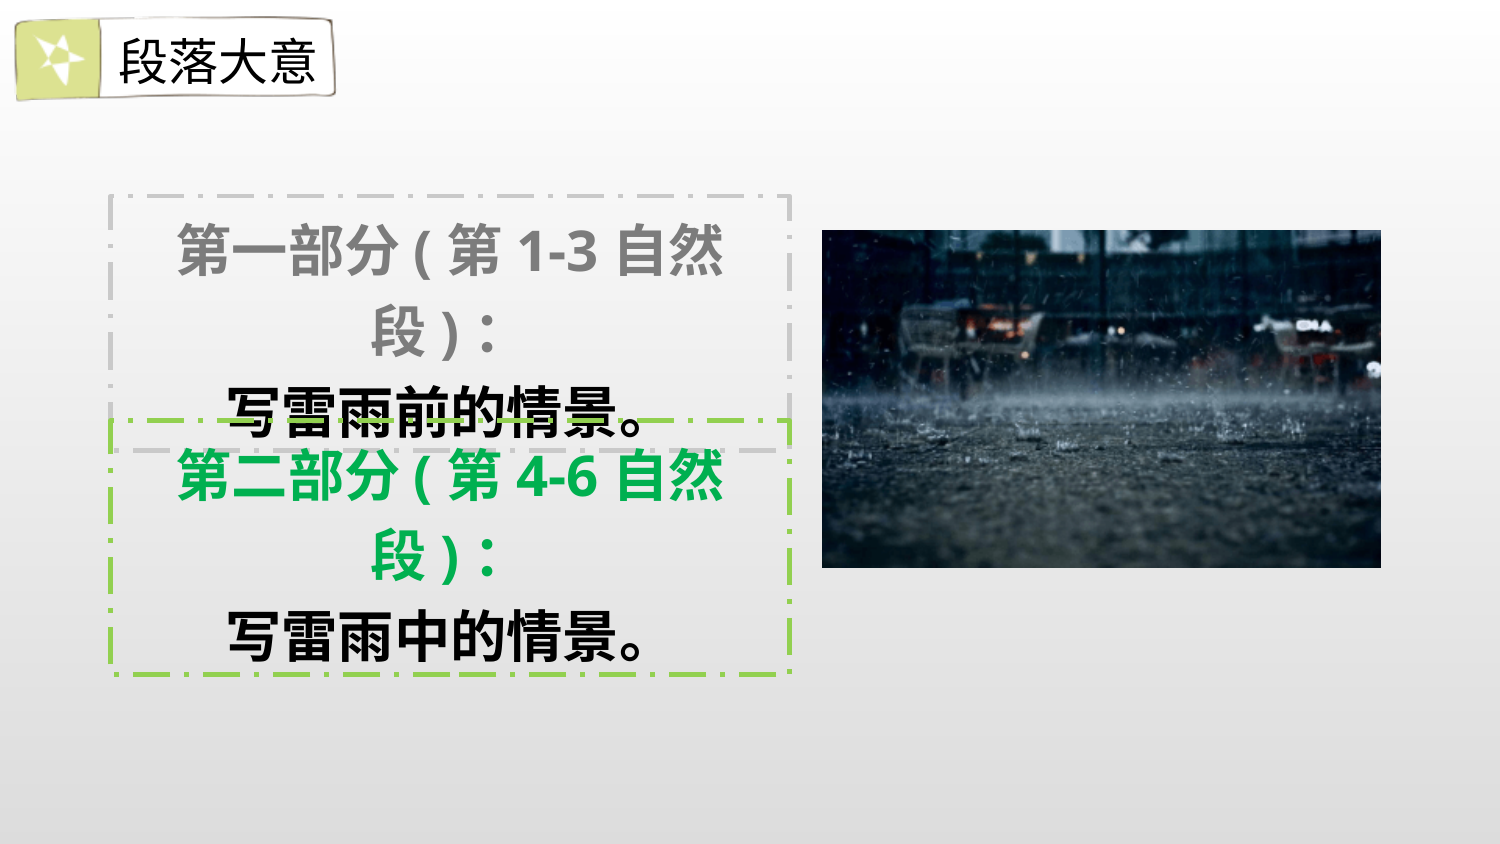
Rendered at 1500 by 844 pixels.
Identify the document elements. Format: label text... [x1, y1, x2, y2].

text_box 第一部分(第1-3自然段)： 写雷雨前的情景。 [110, 196, 790, 420]
picture [822, 230, 1381, 568]
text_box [12, 15, 339, 103]
text_box 第二部分(第4-6自然段)： 写雷雨中的情景。 [110, 420, 790, 675]
